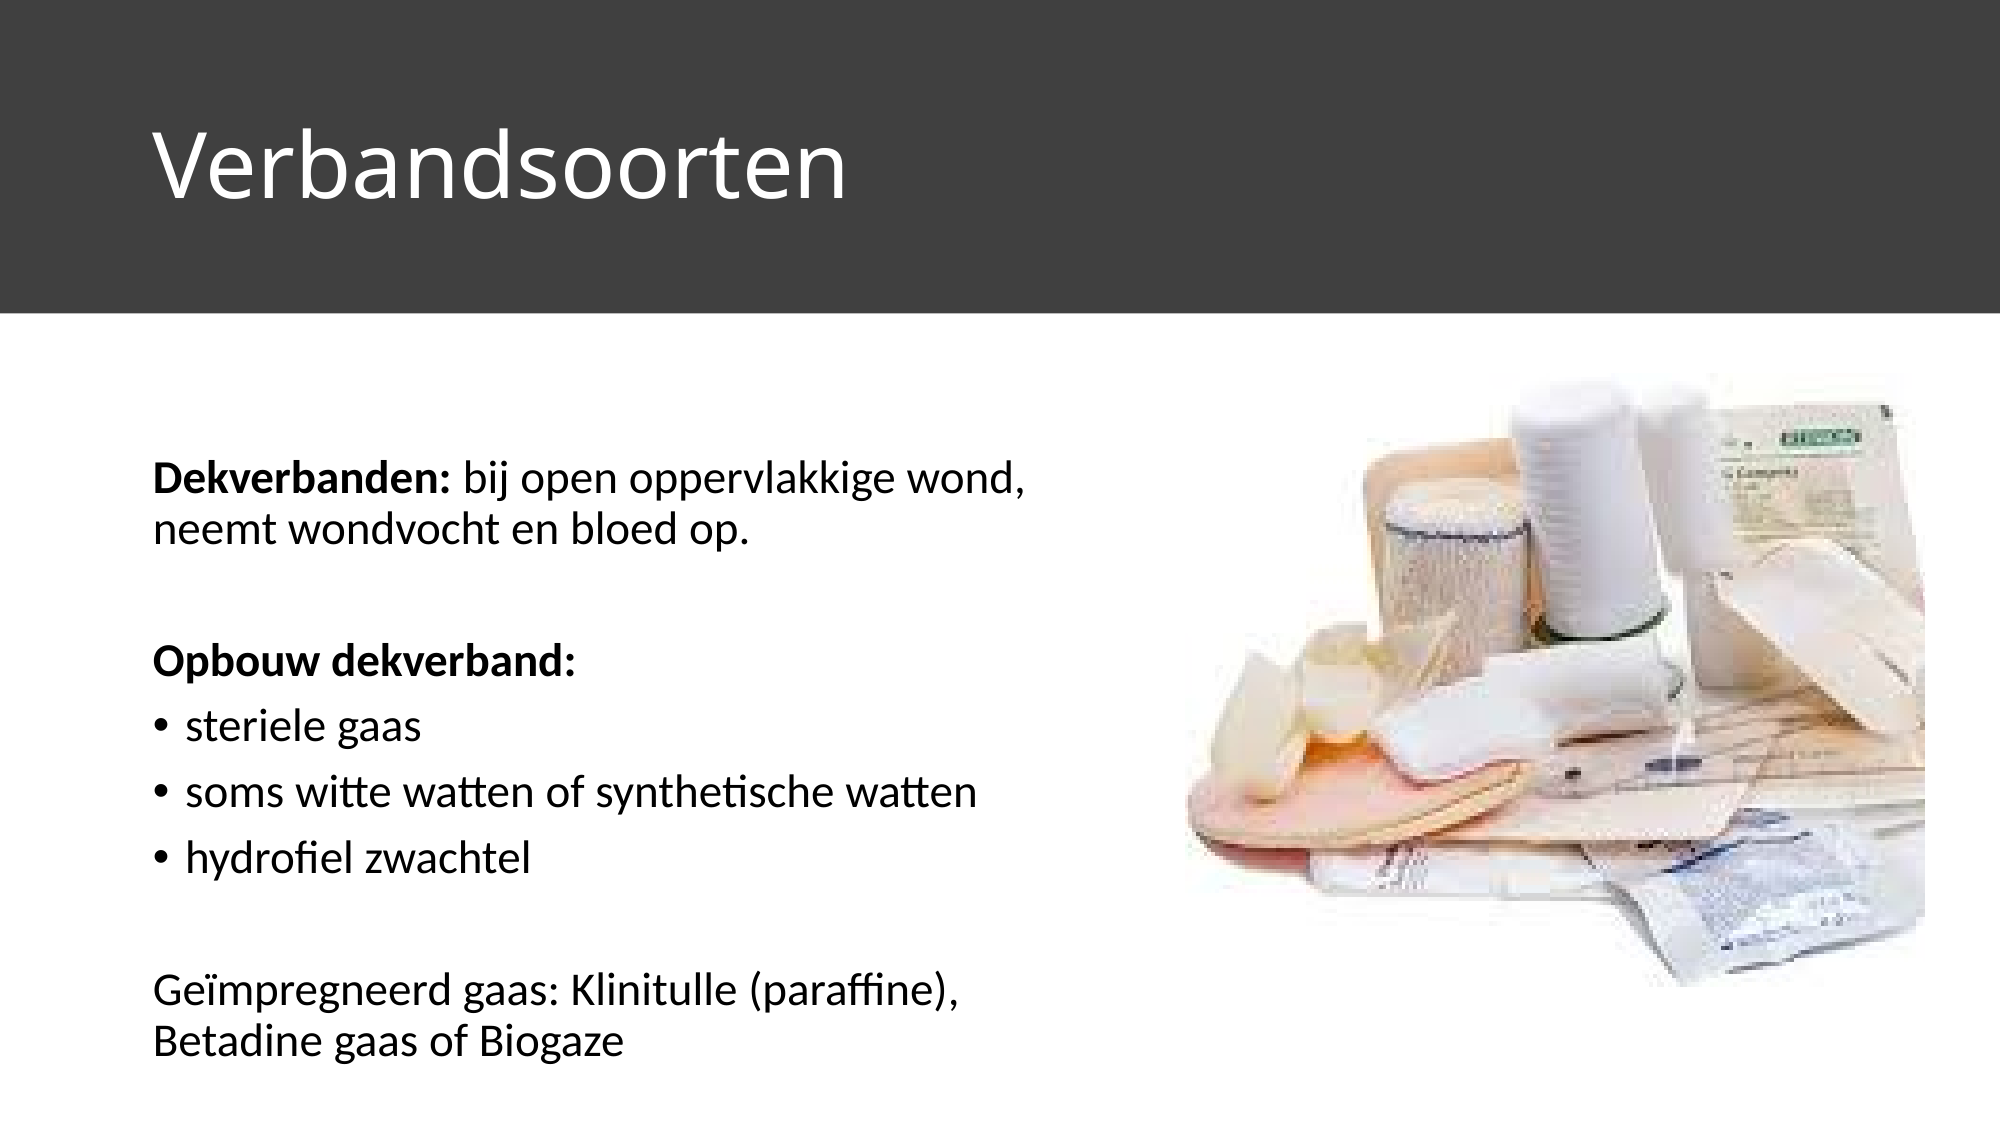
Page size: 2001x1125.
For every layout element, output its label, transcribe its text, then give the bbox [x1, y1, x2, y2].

text_box [0, 0, 2000, 314]
title Verbandsoorten [137, 60, 1863, 278]
picture [1184, 373, 1925, 987]
list Dekverbanden: bij open oppervlakkige wond, neemt wondvocht en bloed op. Opbouw dekverband: steriele gaas soms witte watten of synthetische watten hydrofiel zwachtel Geïmpregneerd gaas: Klinitulle (paraffine), Betadine gaas of Biogaze [138, 373, 1137, 1081]
